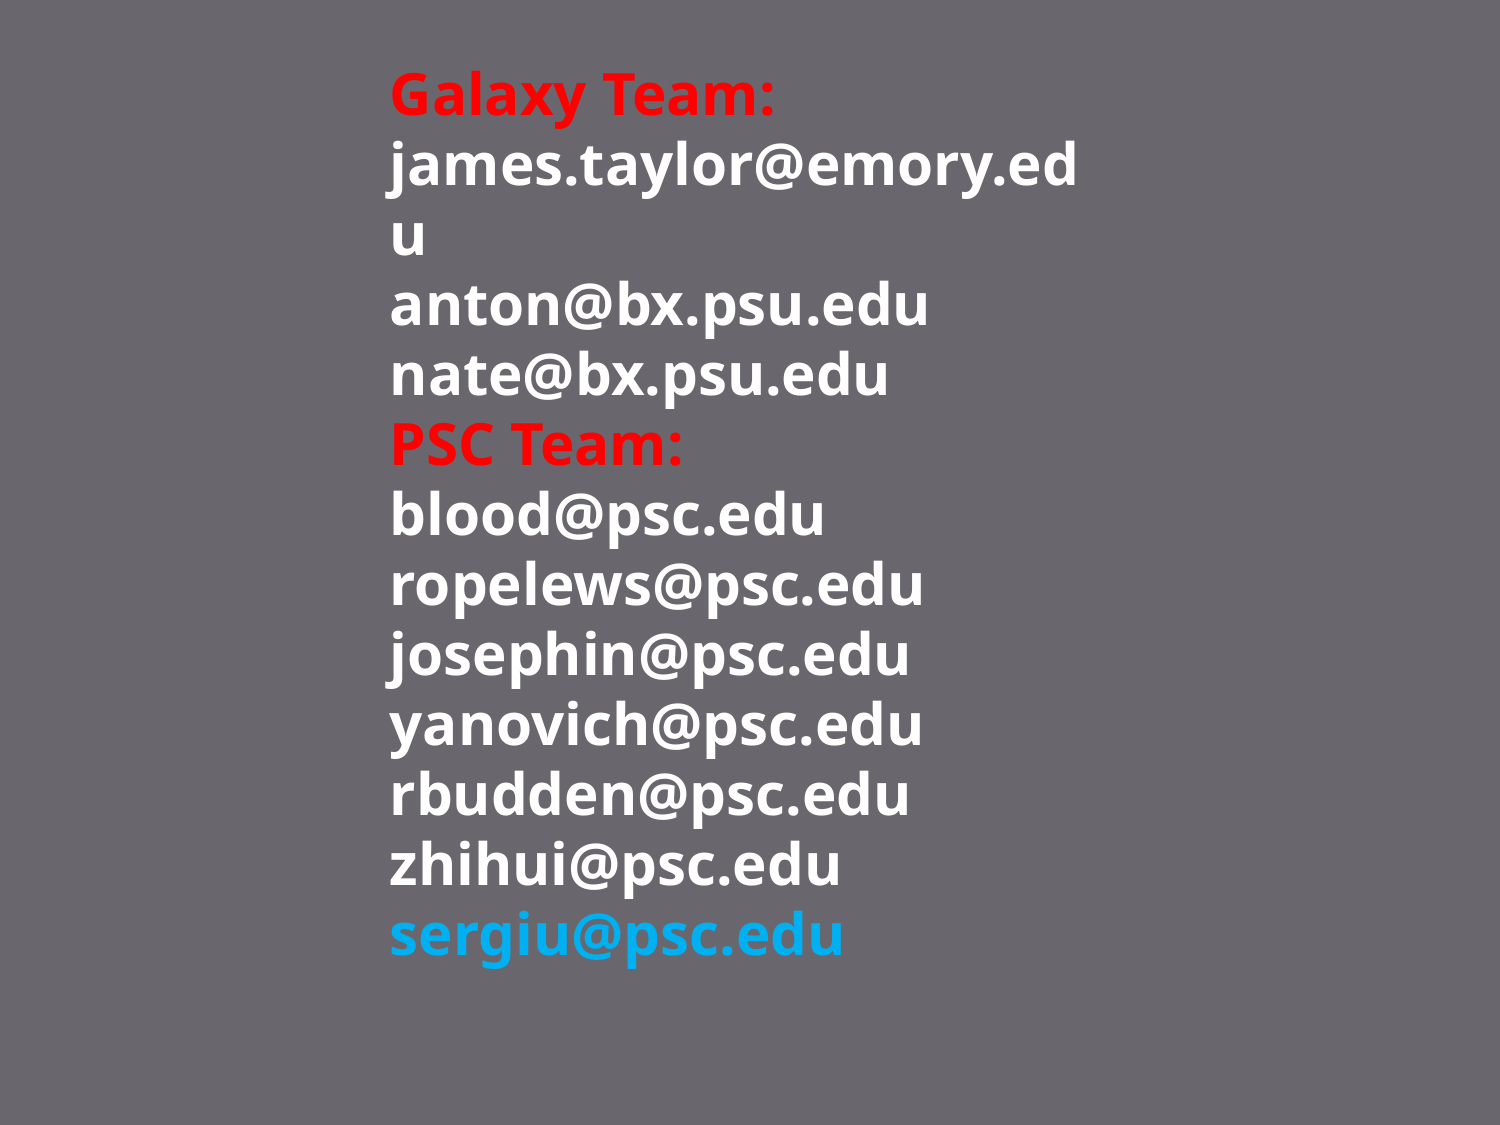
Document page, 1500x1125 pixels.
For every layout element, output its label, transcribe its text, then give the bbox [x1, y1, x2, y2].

text_box Galaxy Team: james.taylor@emory.edu anton@bx.psu.edu nate@bx.psu.edu PSC Team: blood@psc.edu ropelews@psc.edu josephin@psc.edu yanovich@psc.edu rbudden@psc.edu zhihui@psc.edu sergiu@psc.edu [374, 50, 1125, 975]
